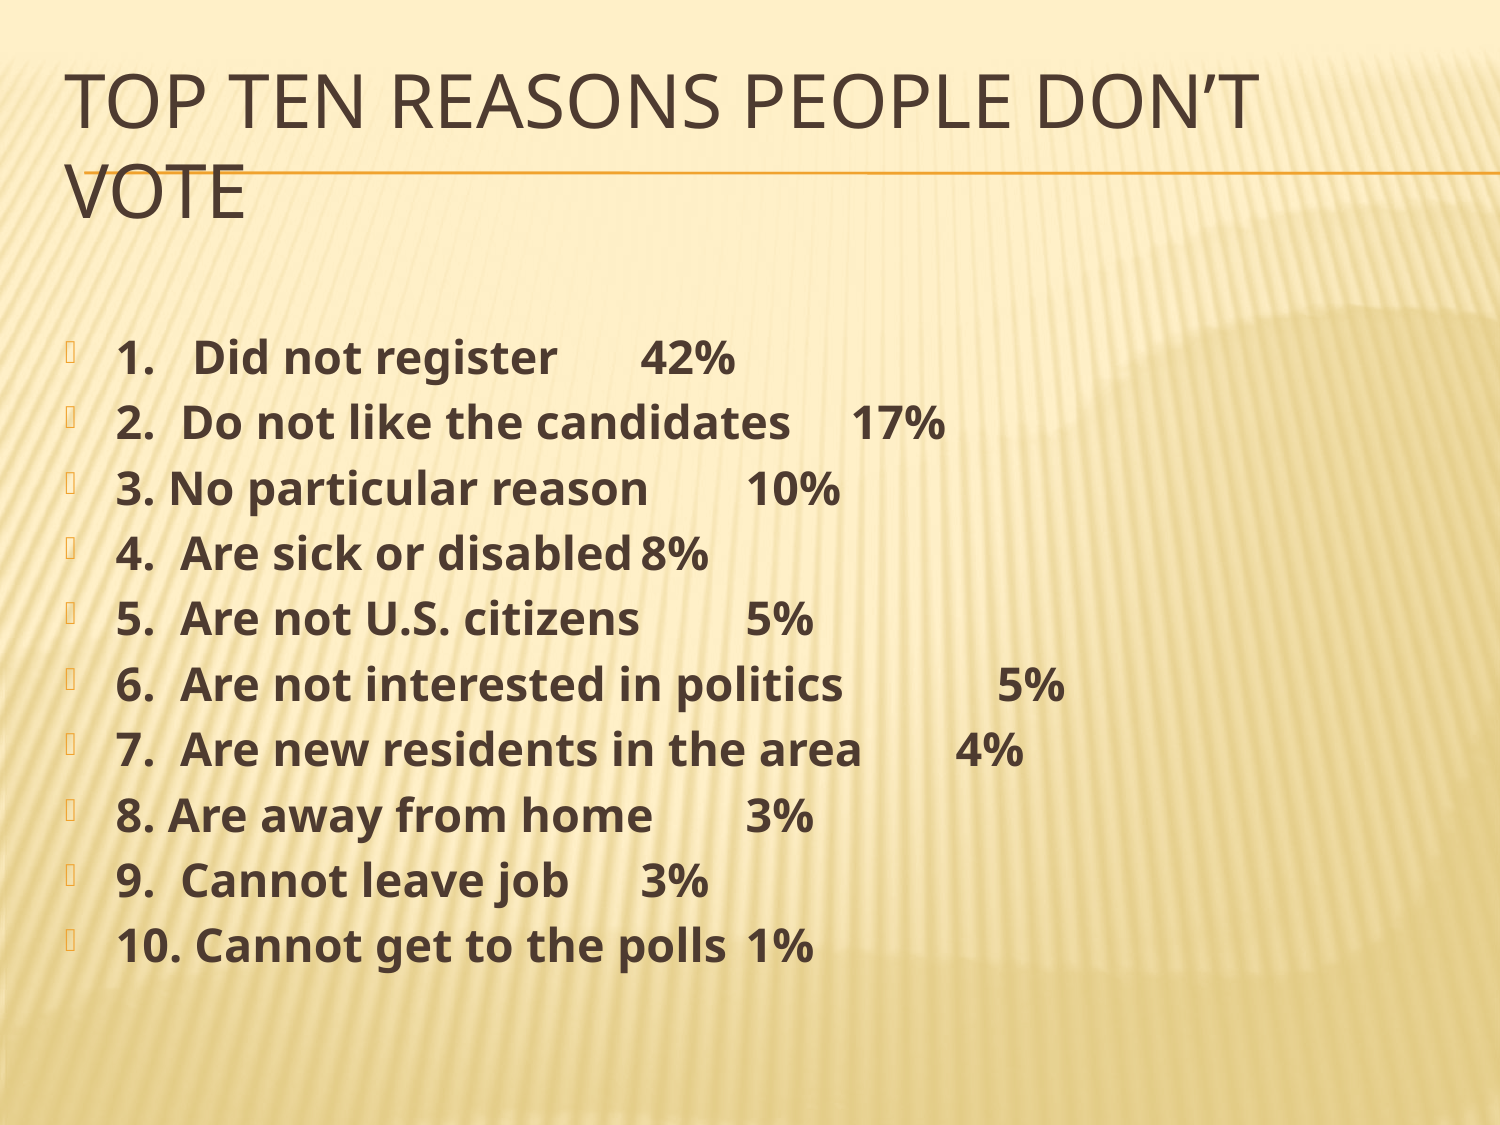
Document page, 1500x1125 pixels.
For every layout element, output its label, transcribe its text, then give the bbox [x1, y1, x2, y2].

title Top ten reasons people don’t vote [50, 75, 1475, 213]
list 1. Did not register 42% 2. Do not like the candidates 17% 3. No particular reason 10% 4. Are sick or disabled 8% 5. Are not U.S. citizens 5% 6. Are not interested in politics 5% 7. Are new residents in the area 4% 8. Are away from home 3% 9. Cannot leave job 3% 10. Cannot get to the polls 1% [50, 254, 1475, 998]
